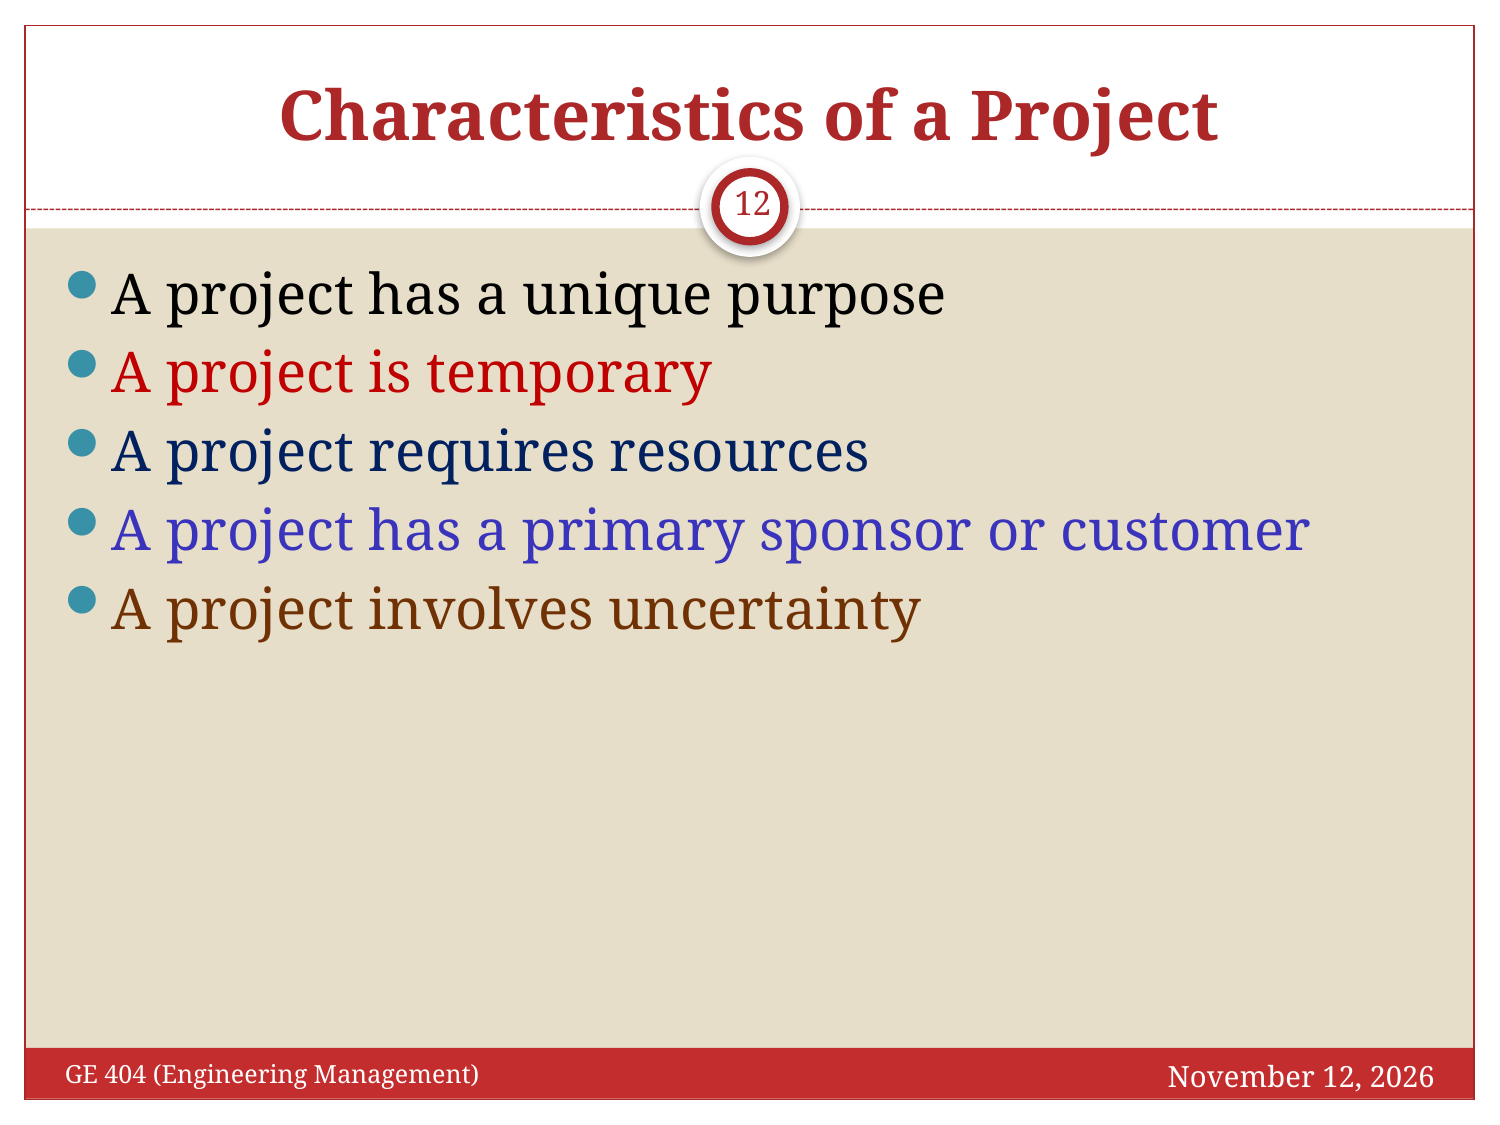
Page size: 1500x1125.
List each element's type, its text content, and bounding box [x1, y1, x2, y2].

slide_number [950, 1050, 1450, 1111]
slide_number 12 [715, 168, 791, 241]
footer GE 404 (Engineering Management) [50, 1051, 638, 1112]
title Characteristics of a Project [49, 37, 1450, 162]
list A project has a unique purpose A project is temporary A project requires resources A project has a primary sponsor or customer A project involves uncertainty [49, 250, 1445, 1001]
